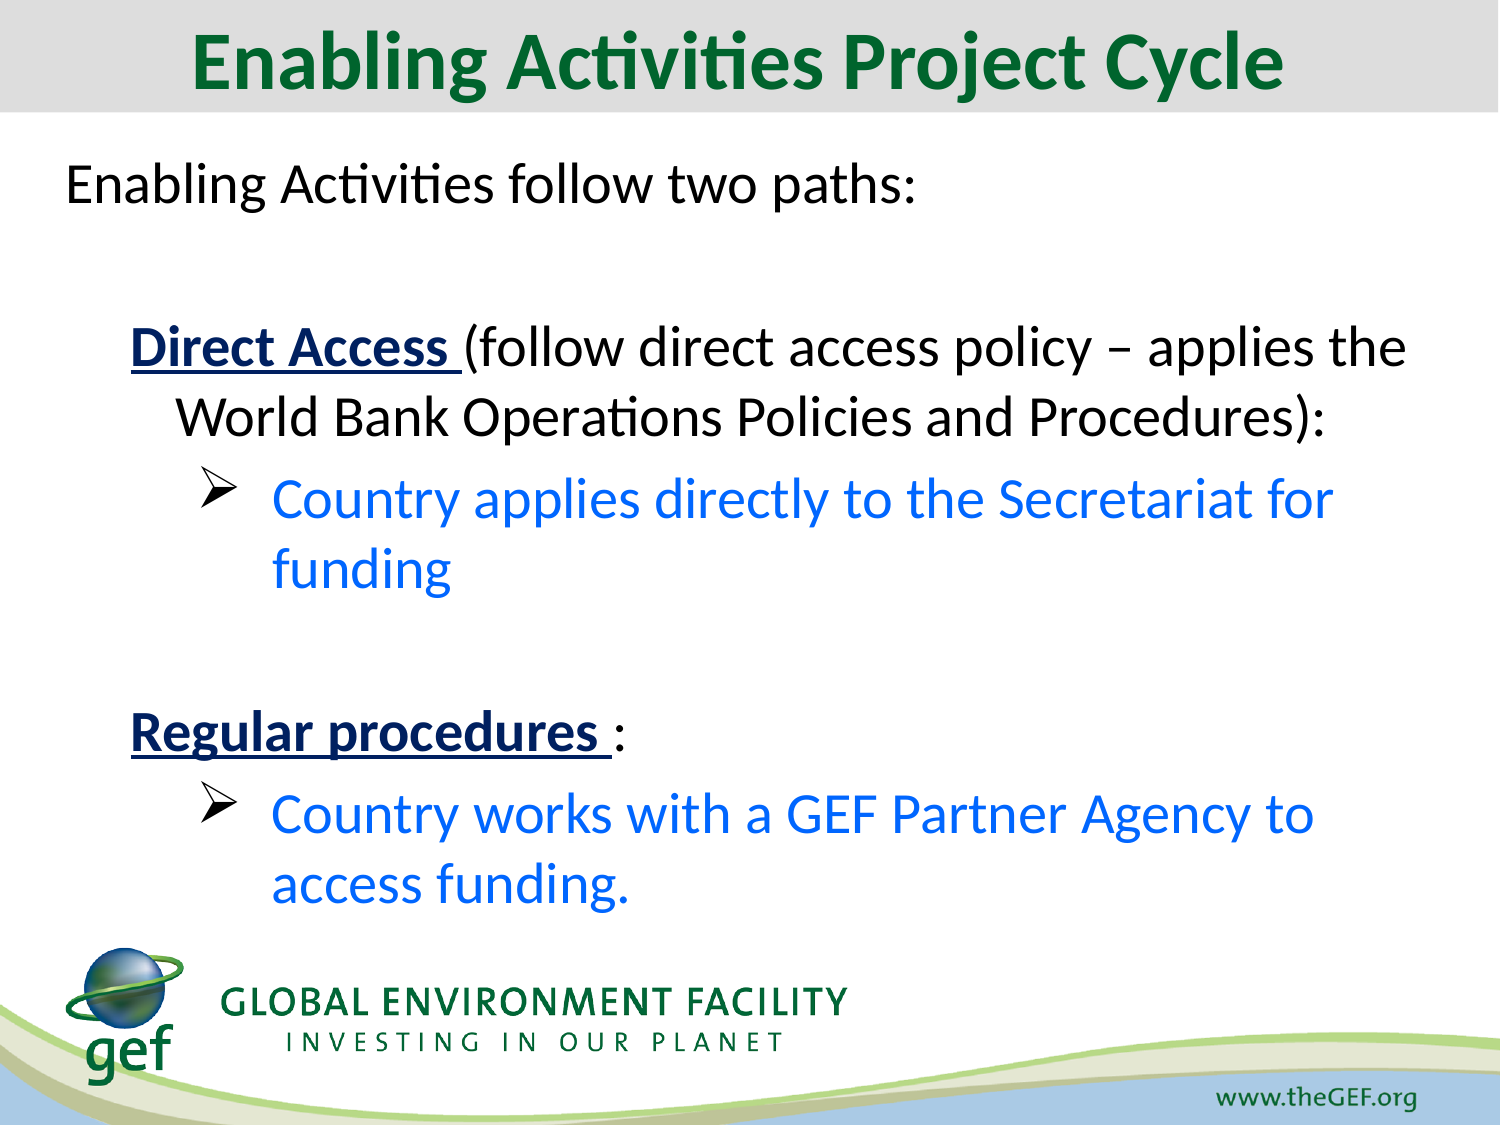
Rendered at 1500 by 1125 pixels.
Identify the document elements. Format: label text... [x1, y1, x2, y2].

text_box Enabling Activities Project Cycle [0, 0, 1499, 113]
list Enabling Activities follow two paths: Direct Access (follow direct access policy – applies the World Bank Operations Policies and Procedures): Country applies directly to the Secretariat for funding Regular procedures : Country works with a GEF Partner Agency to access funding. [49, 137, 1451, 938]
picture [0, 920, 1500, 1125]
